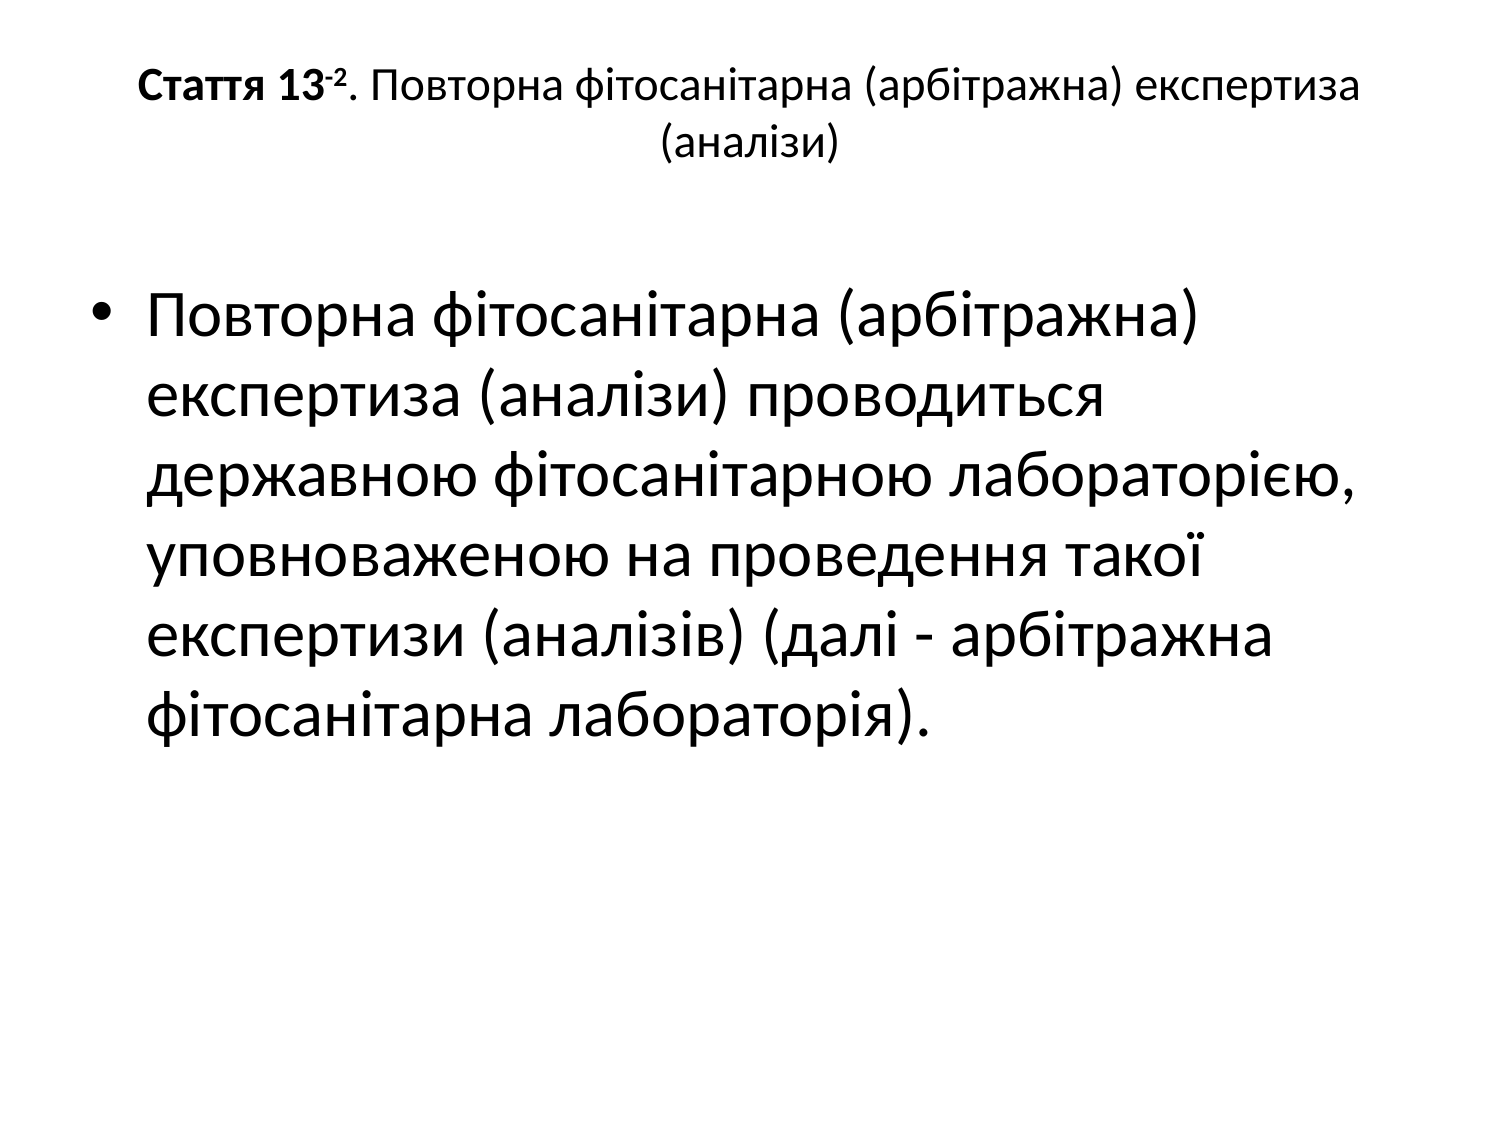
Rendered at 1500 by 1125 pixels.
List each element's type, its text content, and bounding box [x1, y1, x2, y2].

title Стаття 13-2. Повторна фітосанітарна (арбітражна) експертиза (аналізи) [75, 45, 1425, 233]
list Повторна фітосанітарна (арбітражна) експертиза (аналізи) проводиться державною фітосанітарною лабораторією, уповноваженою на проведення такої експертизи (аналізів) (далі - арбітражна фітосанітарна лабораторія). [75, 262, 1425, 1005]
